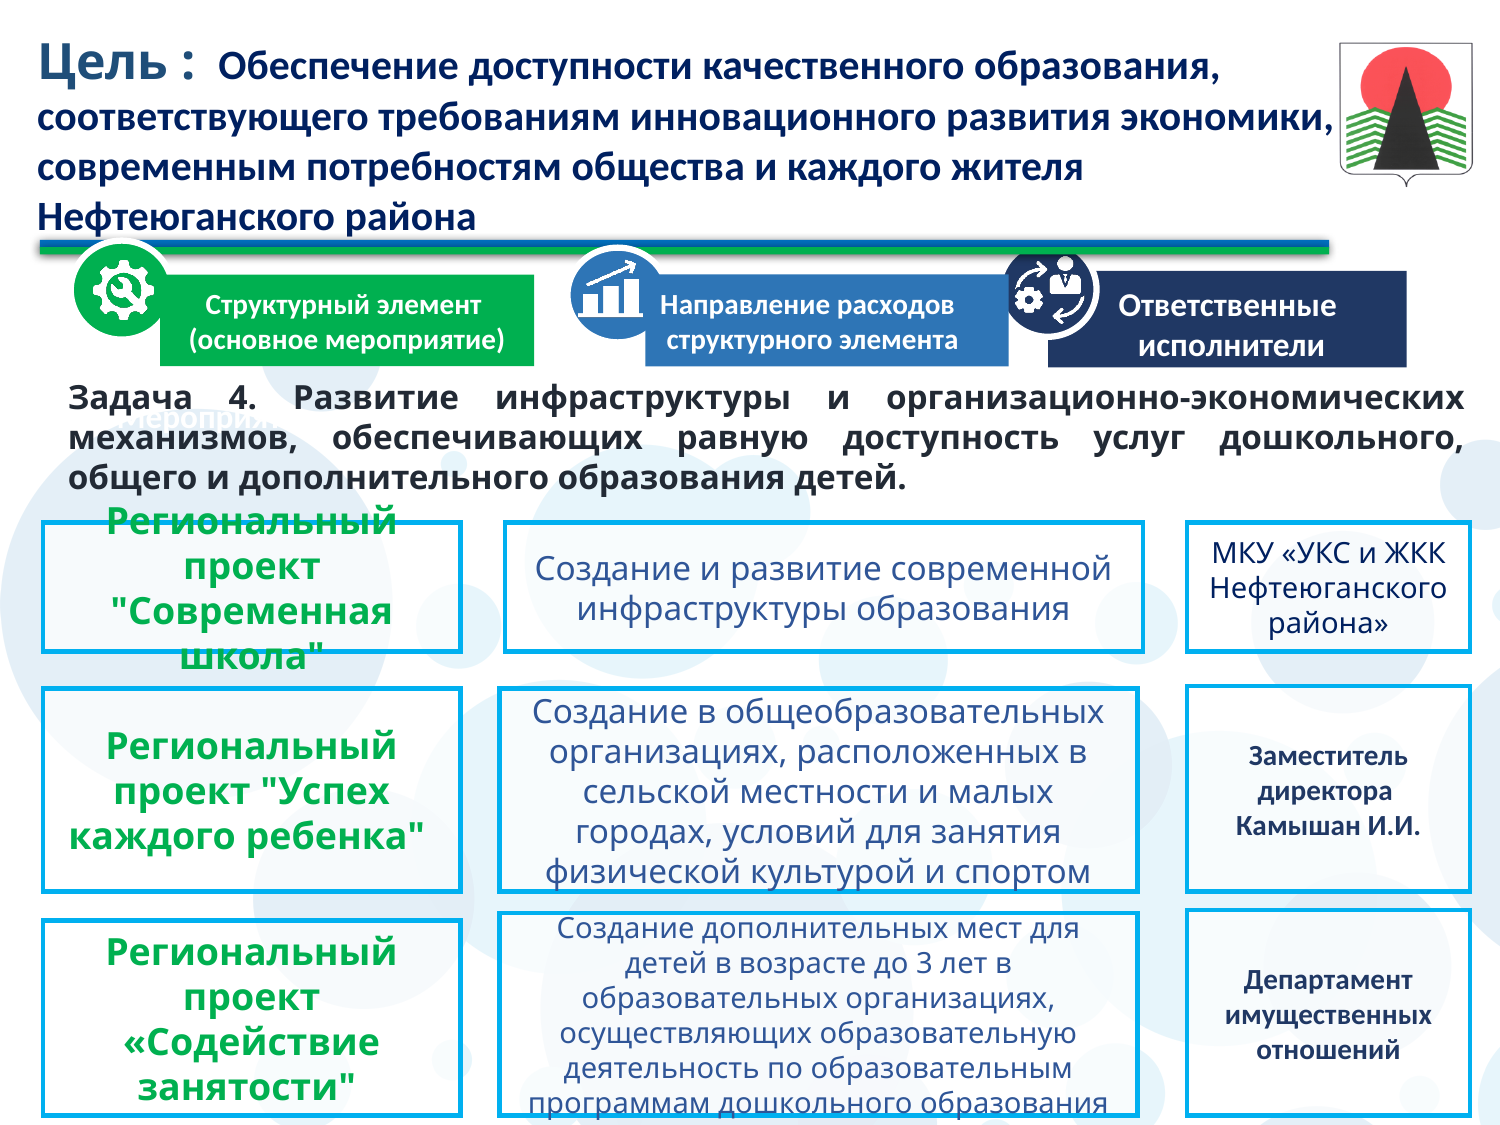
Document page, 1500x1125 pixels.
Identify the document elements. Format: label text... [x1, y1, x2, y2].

text_box Создание в общеобразовательных организациях, расположенных в сельской местности и малых городах, условий для занятия физической культурой и спортом [499, 688, 1139, 893]
text_box [1047, 270, 1103, 368]
text_box [1360, 270, 1408, 368]
text_box [566, 255, 664, 344]
text_box Заместитель директора Камышан И.И. [1186, 685, 1471, 893]
text_box [69, 255, 171, 341]
picture [578, 256, 643, 320]
text_box Региональный проект "Современная школа" [42, 521, 462, 652]
picture [1012, 256, 1087, 324]
text_box Цель : Обеспечение доступности качественного образования, соответствующего требованиям инновационного развития экономики, современным потребностям общества и каждого жителя Нефтеюганского района [22, 21, 1406, 247]
text_box [1000, 263, 1083, 338]
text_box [514, 603, 949, 664]
picture [1338, 41, 1474, 188]
text_box Ответственные исполнители [1103, 235, 1360, 368]
text_box [1087, 263, 1098, 320]
text_box Направление расходов структурного элемента [644, 273, 1010, 367]
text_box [39, 239, 1330, 255]
text_box МКУ «УКС и ЖКК Нефтеюганского района» [1186, 521, 1471, 652]
text_box Структурный элемент (основное мероприятие) [159, 274, 535, 367]
text_box Региональный проект "Успех каждого ребенка" [42, 688, 462, 893]
text_box Создание дополнительных мест для детей в возрасте до 3 лет в образовательных организациях, осуществляющих образовательную деятельность по образовательным программам дошкольного образования [499, 912, 1139, 1117]
text_box Направление [706, 266, 931, 273]
picture [93, 260, 154, 320]
text_box Задача 4. Развитие инфраструктуры и организационно-экономических механизмов, обеспечивающих равную доступность услуг дошкольного, общего и дополнительного образования детей. [53, 368, 1481, 504]
text_box Департамент имущественных отношений [1186, 909, 1471, 1117]
text_box Региональный проект «Содействие занятости" [42, 919, 462, 1117]
text_box Создание и развитие современной инфраструктуры образования [504, 521, 1144, 652]
